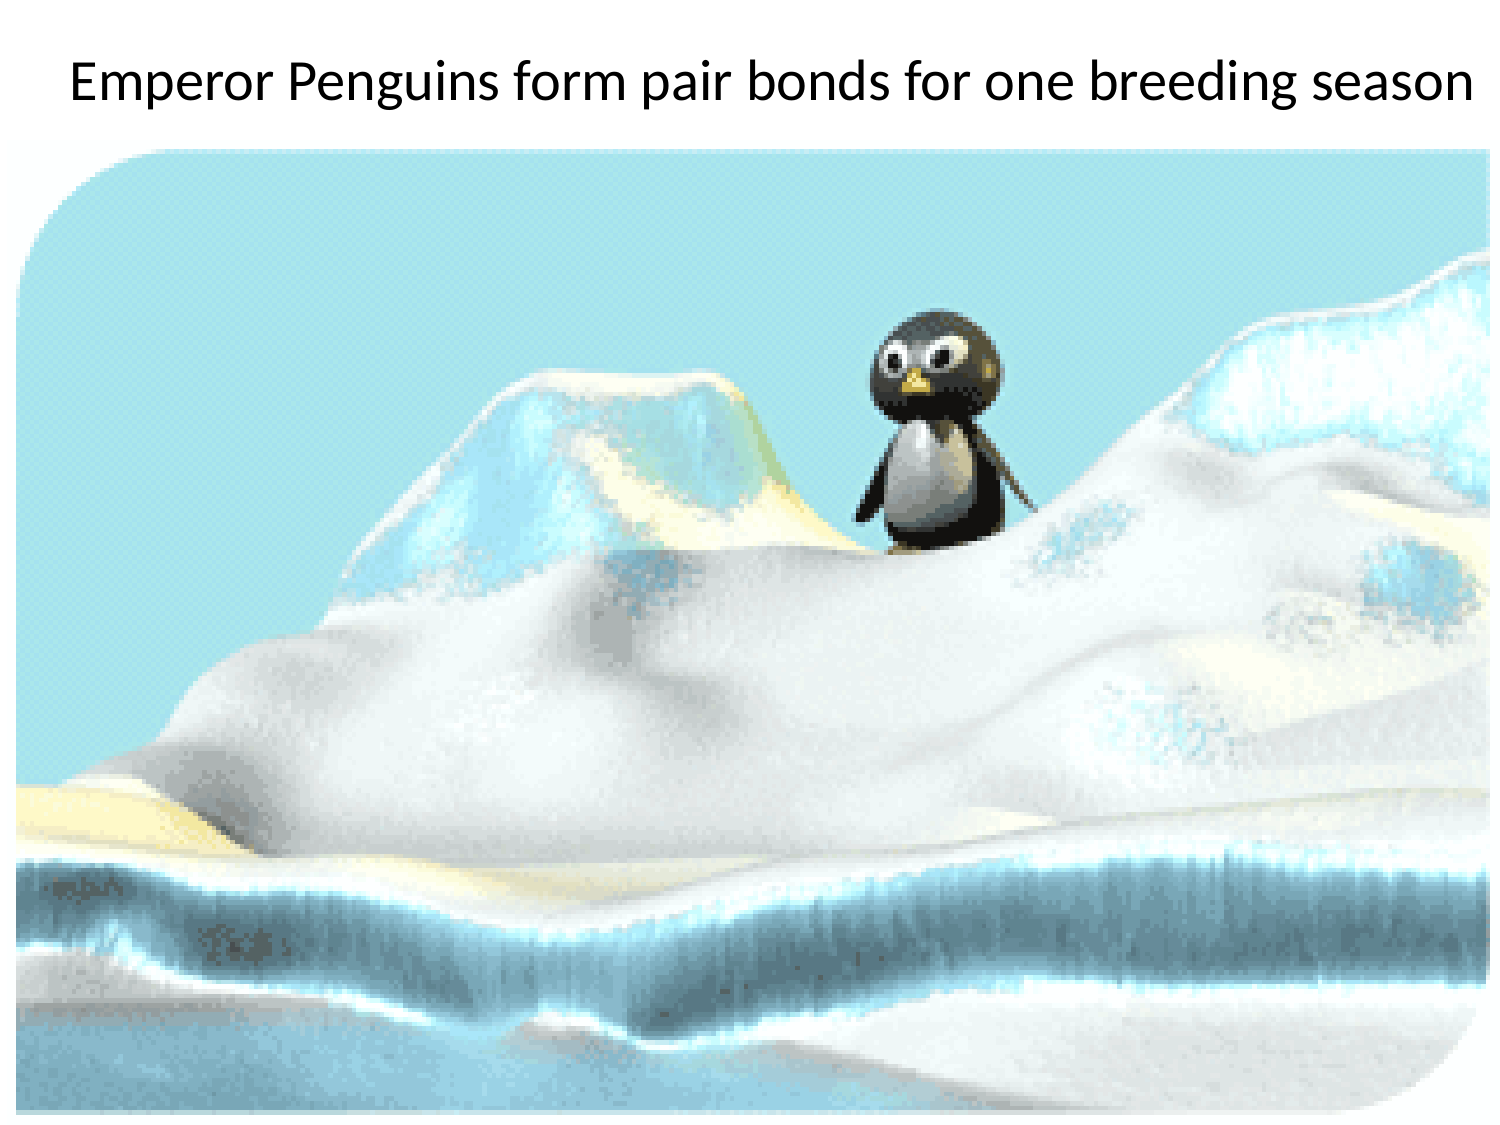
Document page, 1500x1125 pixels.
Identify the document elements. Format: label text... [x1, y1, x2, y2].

text_box Emperor Penguins form pair bonds for one breeding season [55, 35, 1492, 120]
picture [6, 140, 1500, 1125]
